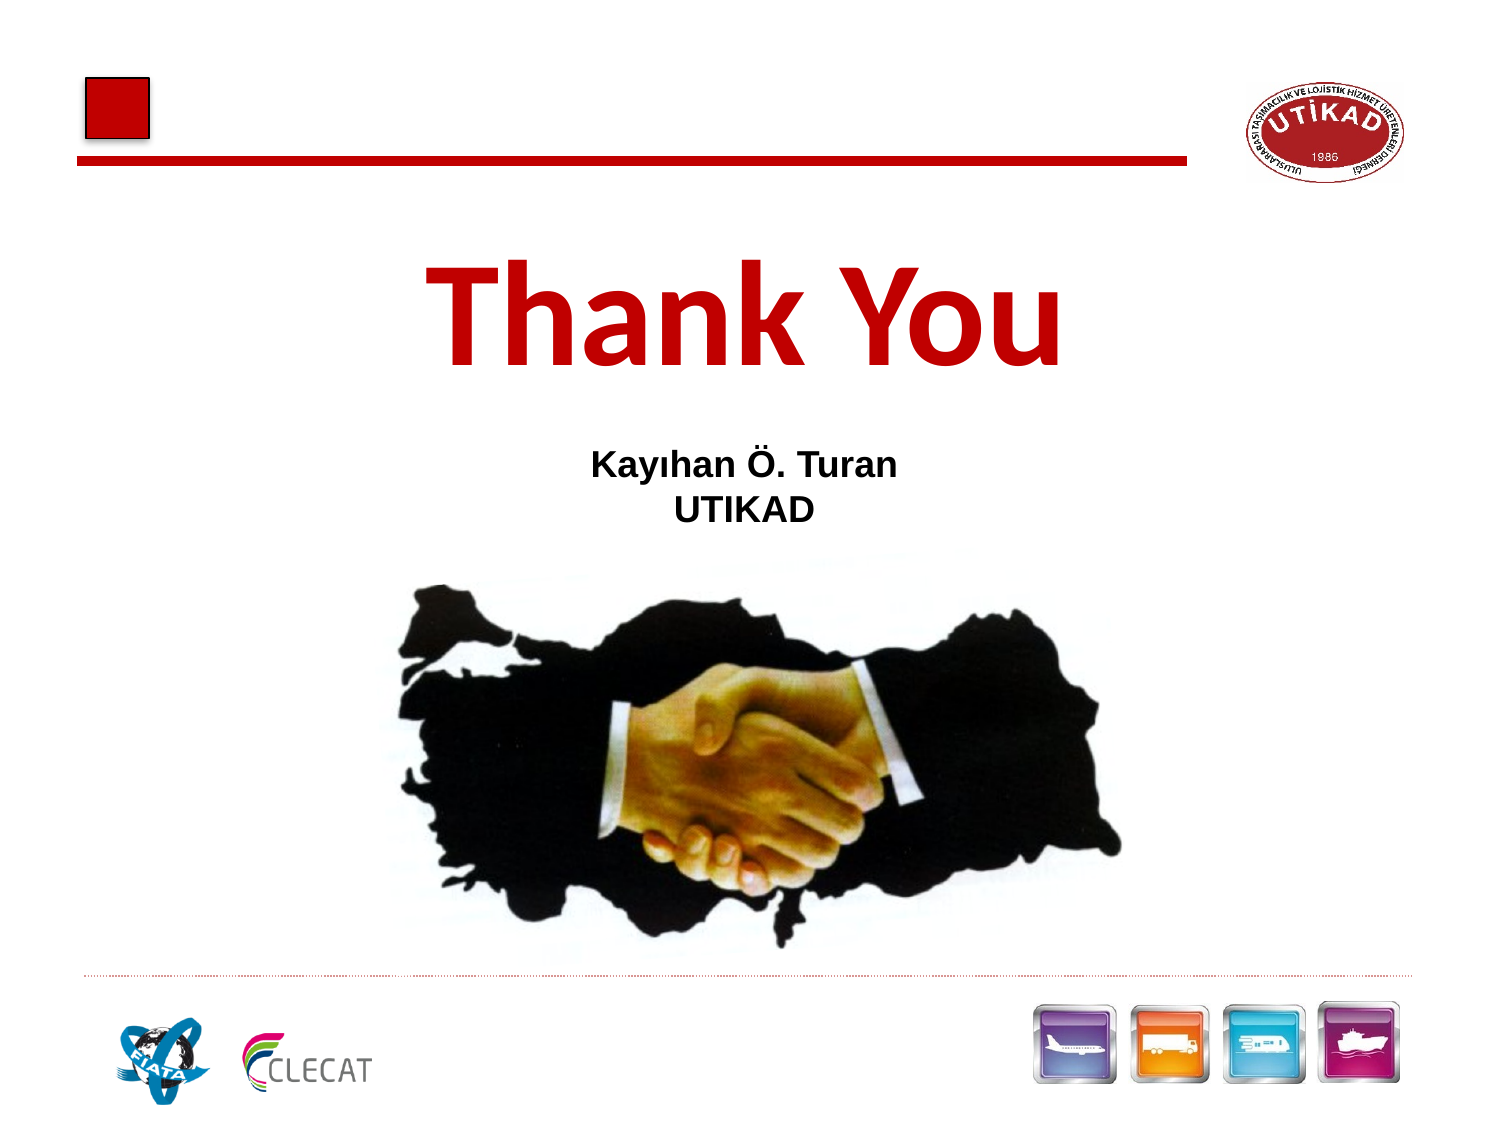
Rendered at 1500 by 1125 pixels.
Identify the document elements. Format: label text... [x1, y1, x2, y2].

picture [106, 1005, 219, 1117]
picture [1316, 1001, 1400, 1083]
text_box Thank You [410, 208, 1083, 403]
picture [1246, 82, 1404, 183]
text_box Kayıhan Ö. Turan UTIKAD [369, 432, 1120, 538]
picture [1128, 1003, 1211, 1084]
picture [1222, 1003, 1306, 1084]
picture [242, 1033, 372, 1092]
picture [1033, 1003, 1117, 1084]
picture [371, 540, 1131, 975]
